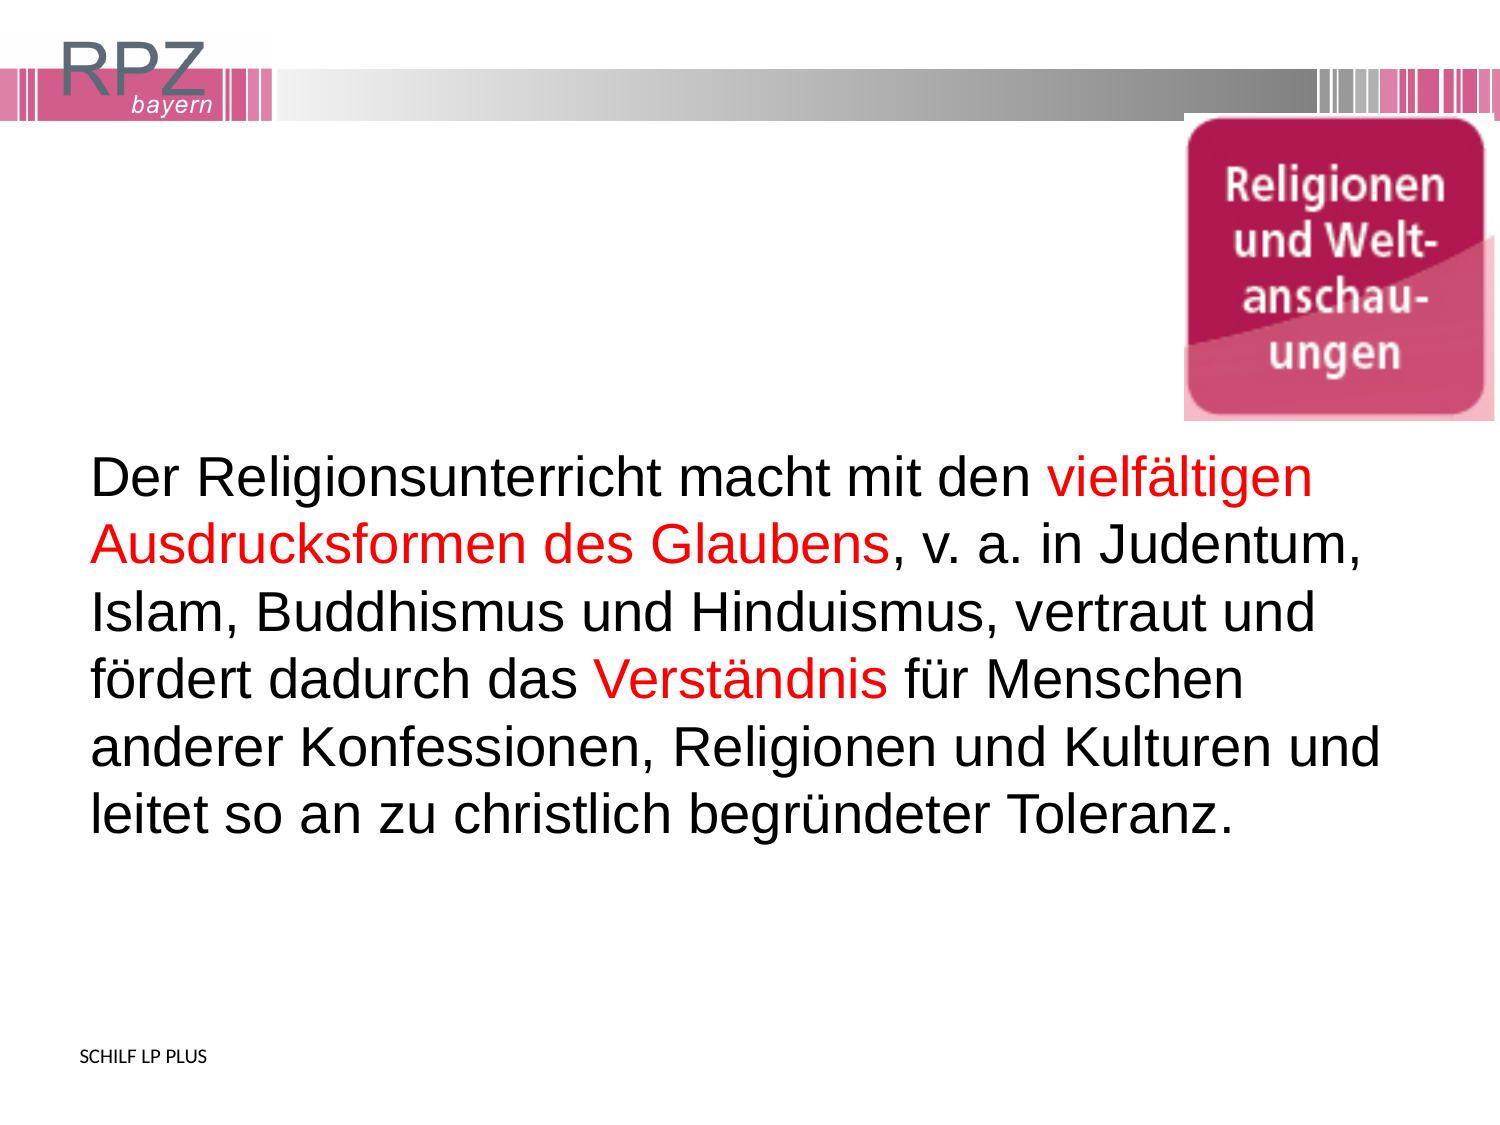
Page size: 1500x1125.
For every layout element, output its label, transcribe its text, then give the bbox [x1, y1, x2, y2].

picture [0, 31, 272, 121]
list Der Religionsunterricht macht mit den vielfältigen Ausdrucksformen des Glaubens, v. a. in Judentum, Islam, Buddhismus und Hinduismus, vertraut und fördert dadurch das Verständnis für Menschen anderer Konfessionen, Religionen und Kulturen und leitet so an zu christlich begründeter Toleranz. [75, 262, 1425, 1005]
picture [1183, 69, 1500, 421]
